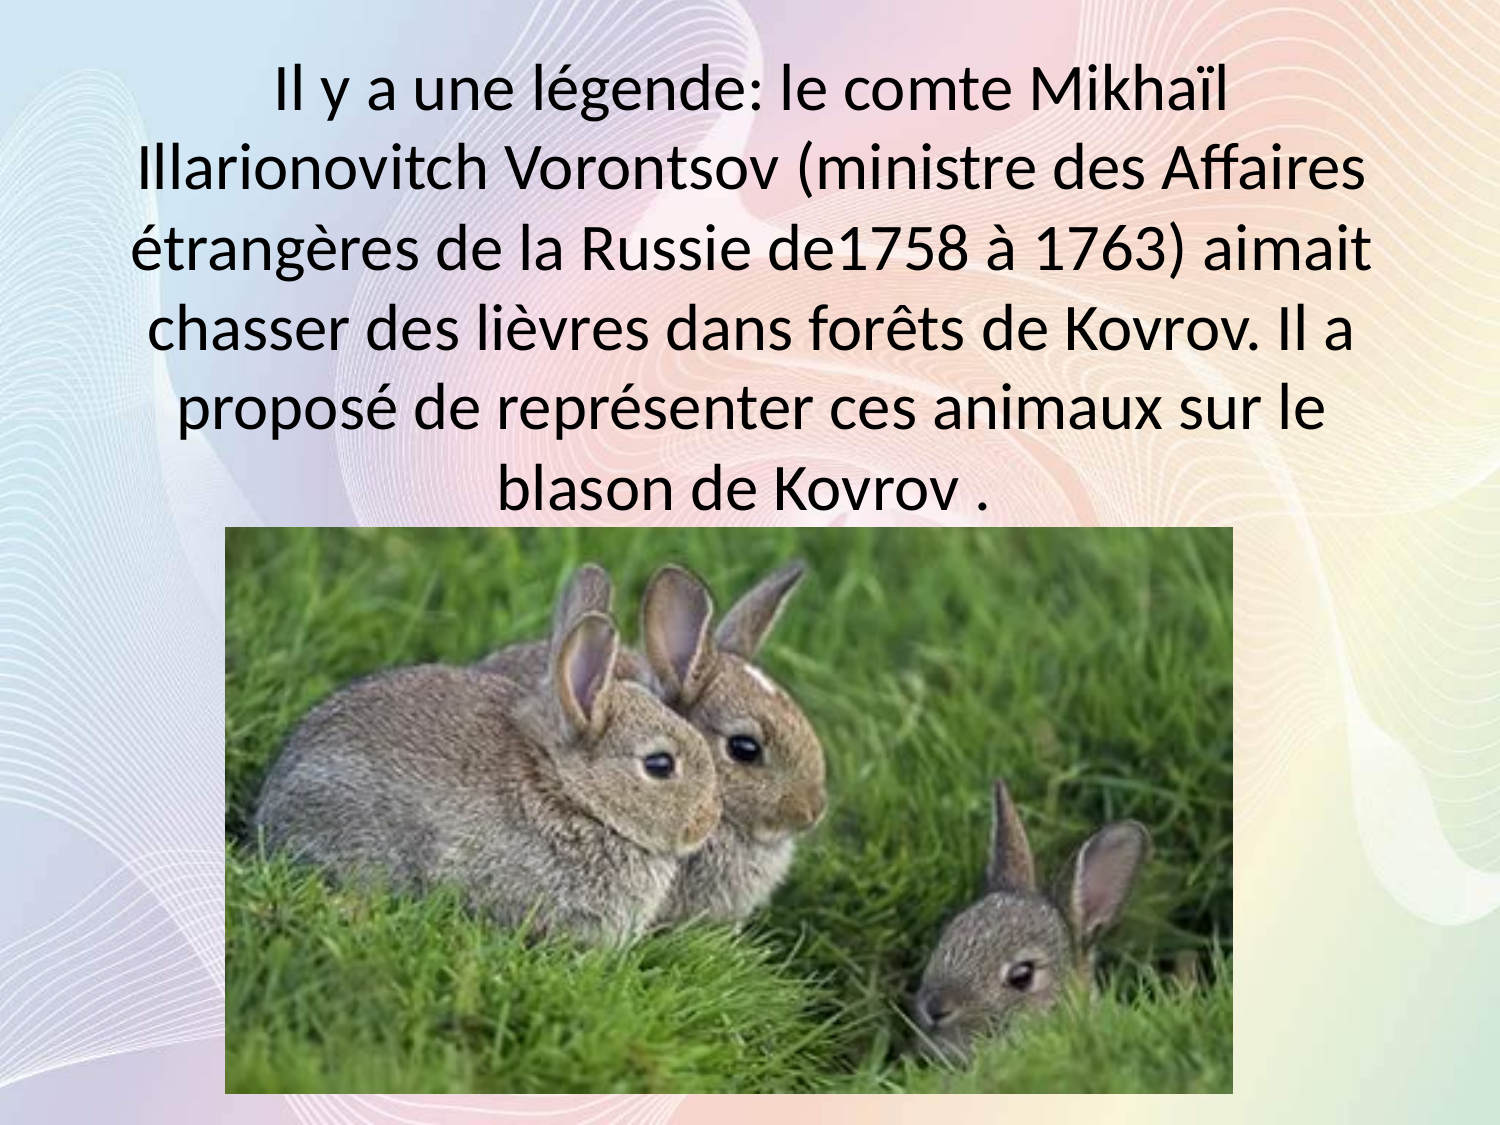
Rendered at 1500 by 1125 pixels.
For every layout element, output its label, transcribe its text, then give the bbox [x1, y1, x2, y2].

title Il y a une légende: le comte Mikhaïl Illarionovitch Vorontsov (ministre des Affaires étrangères de la Russie de1758 à 1763) aimait chasser des lièvres dans forêts de Kovrov. Il a proposé de représenter ces animaux sur le blason de Kovrov . [76, 90, 1427, 477]
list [224, 526, 1233, 1095]
picture [0, 0, 1500, 1125]
